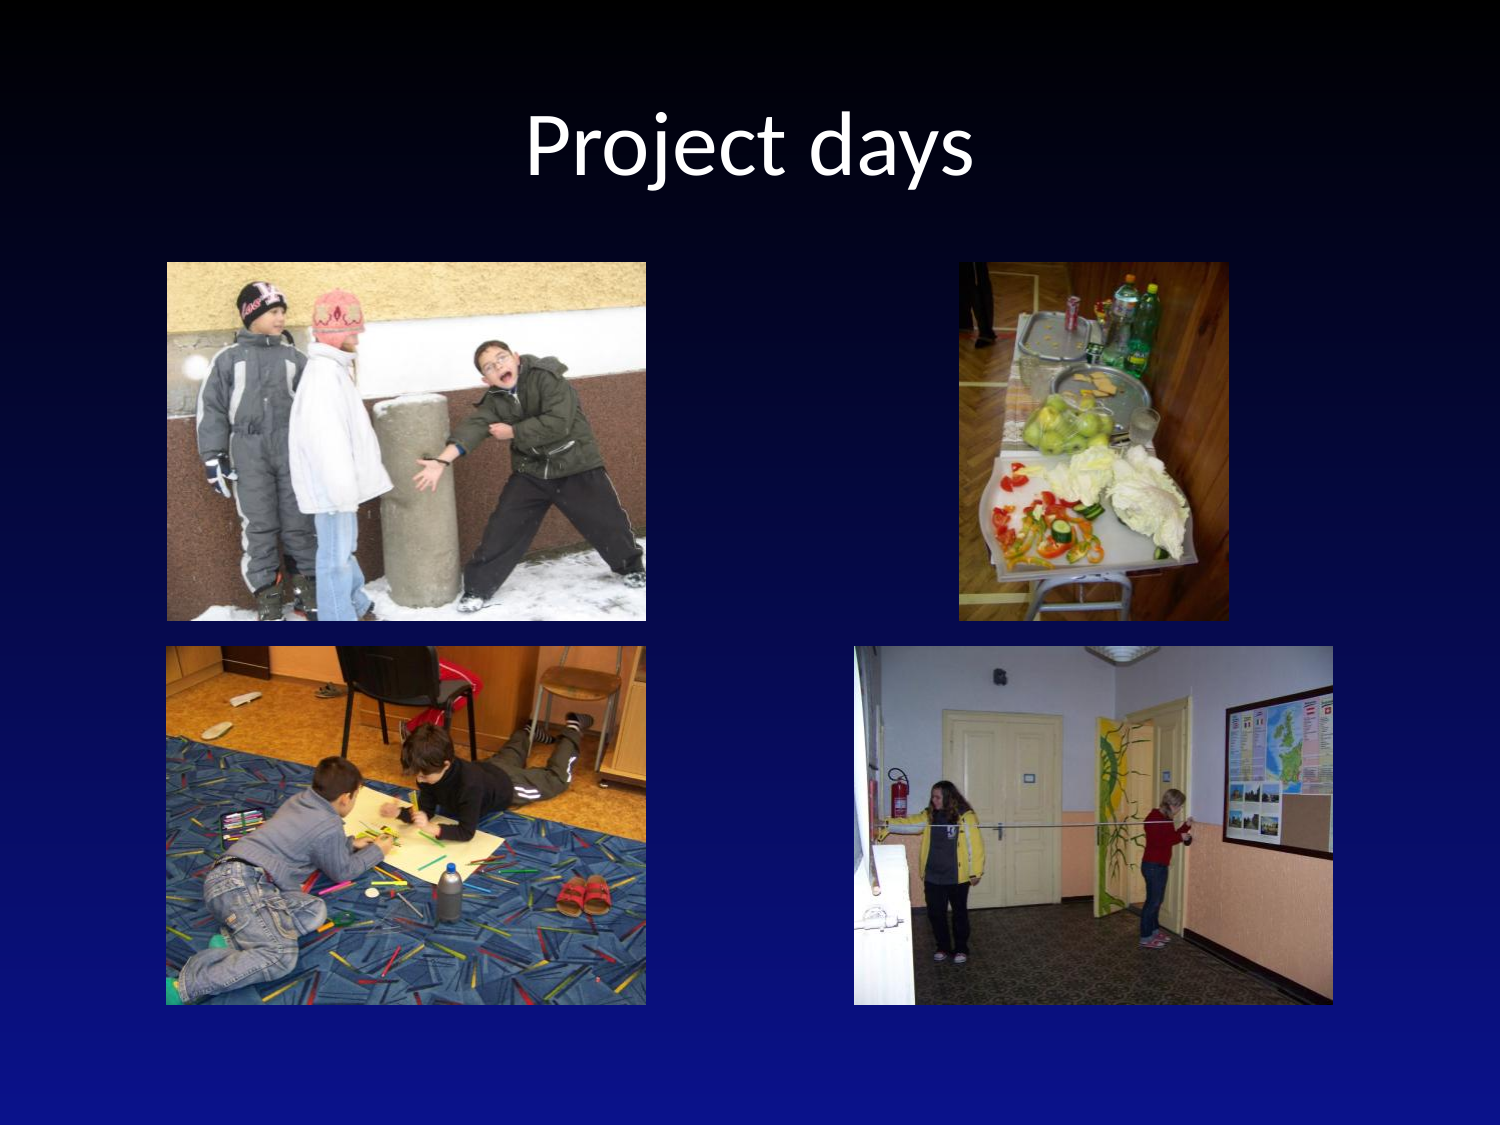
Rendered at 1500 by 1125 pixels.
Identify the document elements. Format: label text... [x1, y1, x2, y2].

title Project days [74, 44, 1426, 233]
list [166, 645, 646, 1006]
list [958, 262, 1229, 622]
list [166, 262, 646, 622]
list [854, 645, 1334, 1006]
